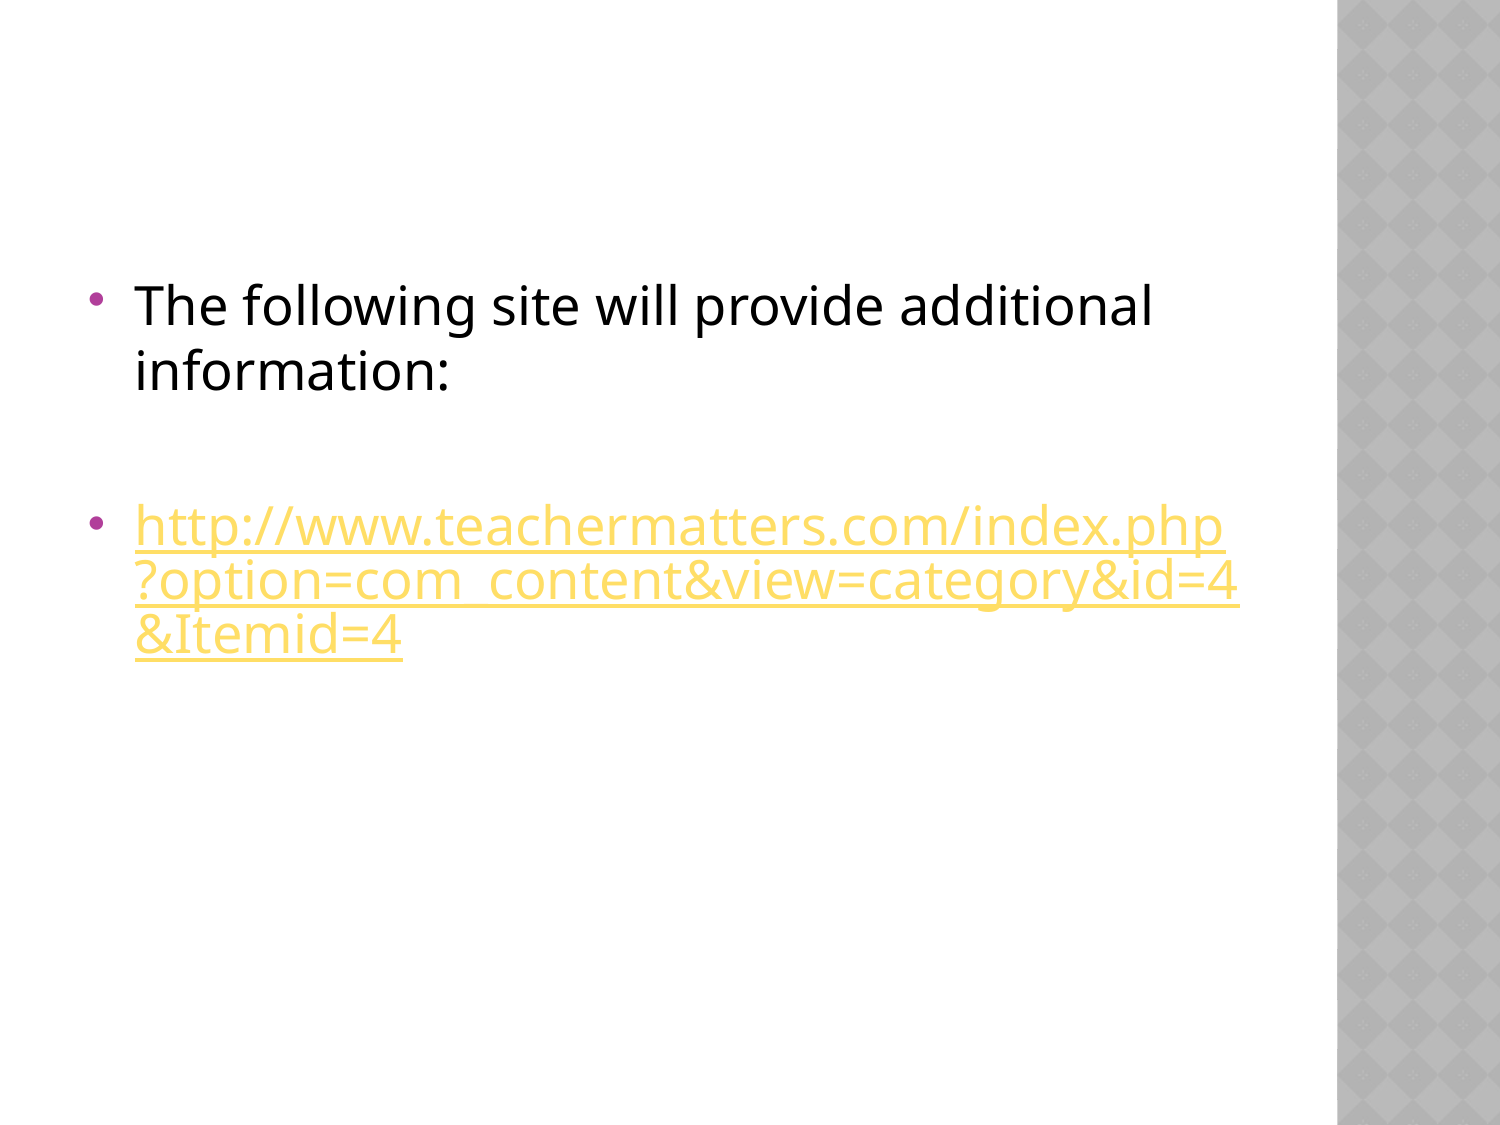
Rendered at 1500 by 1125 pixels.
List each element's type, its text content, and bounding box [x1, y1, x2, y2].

list The following site will provide additional information: http://www.teachermatters.com/index.php?option=com_content&view=category&id=4&Itemid=4 [75, 264, 1263, 1059]
